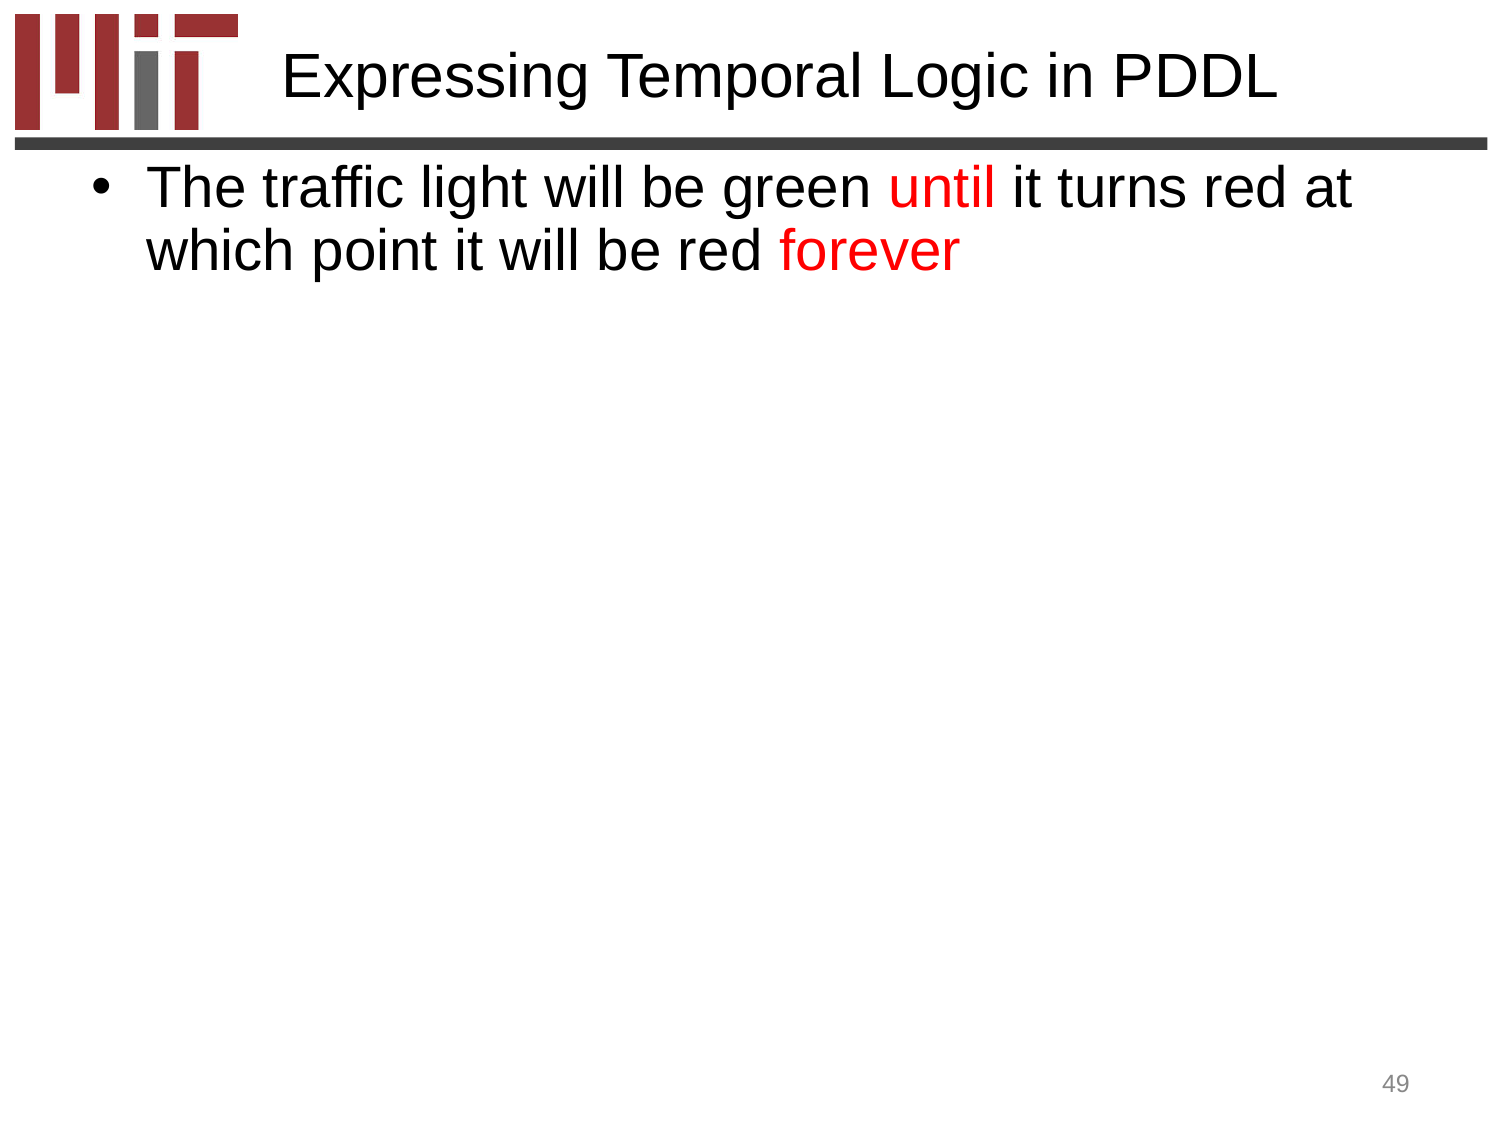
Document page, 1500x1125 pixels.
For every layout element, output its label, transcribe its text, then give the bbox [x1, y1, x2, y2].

slide_number 49 [1074, 1052, 1425, 1113]
title Expressing Temporal Logic in PDDL [237, 15, 1325, 130]
picture [15, 14, 238, 130]
list The traffic light will be green until it turns red at which point it will be red forever (g U r) ∧ (r → Gr) [75, 149, 1425, 418]
